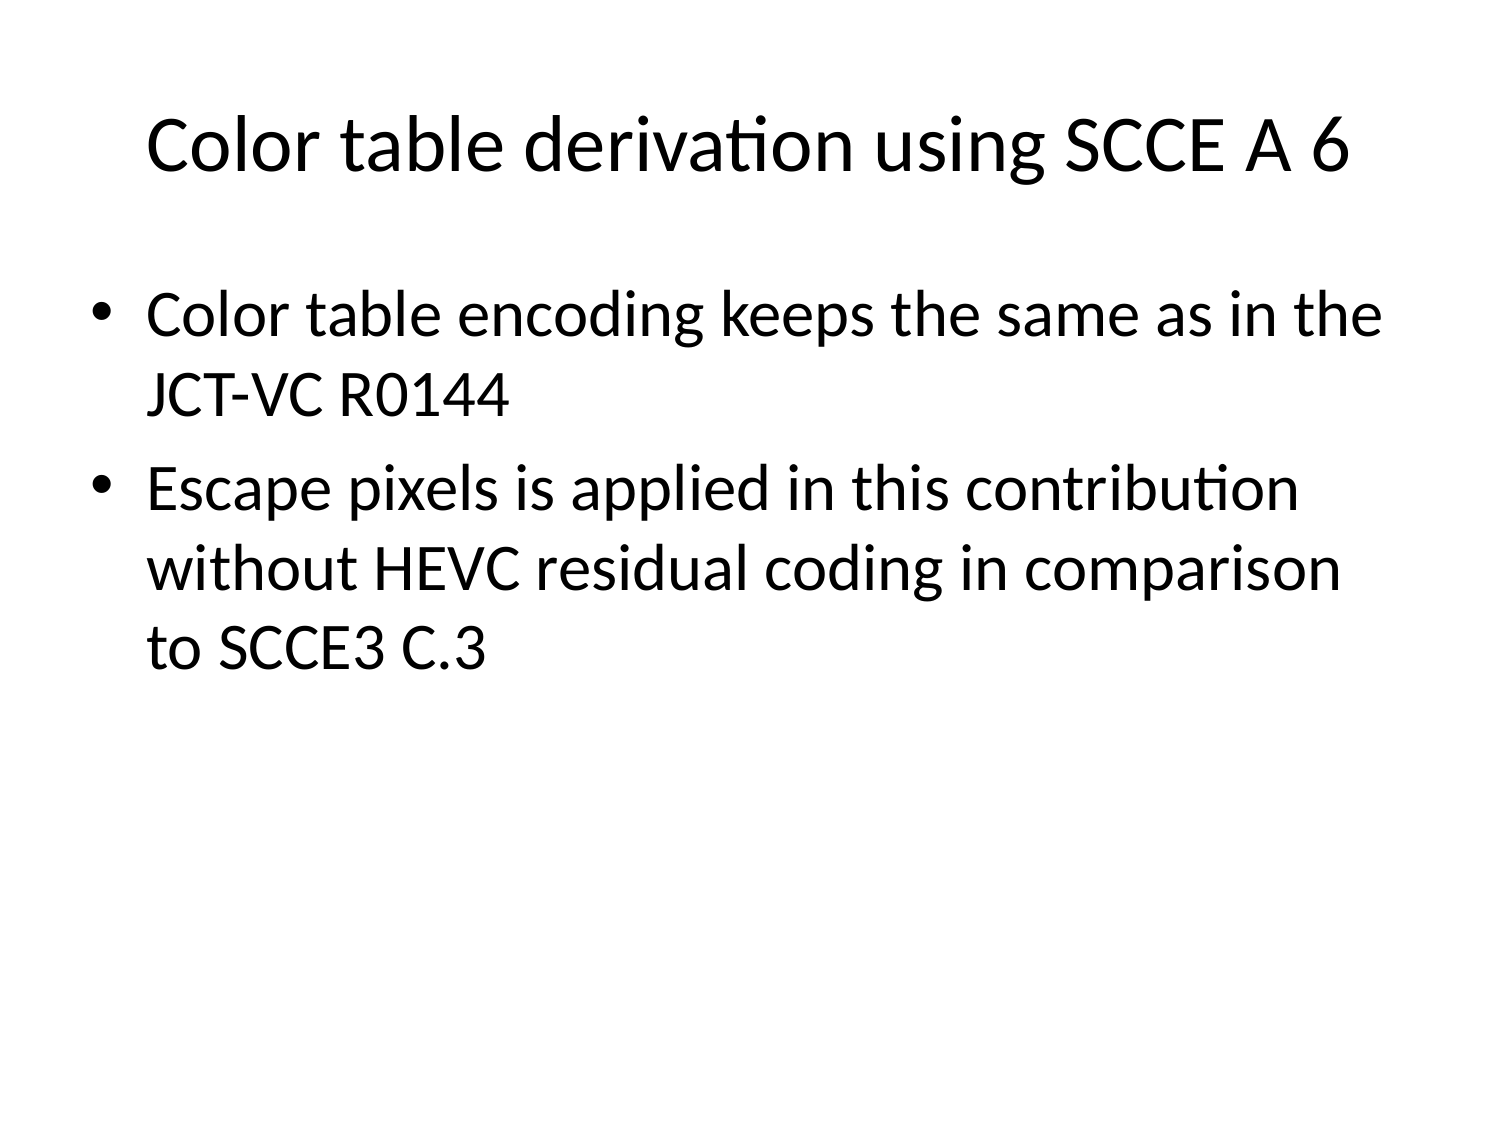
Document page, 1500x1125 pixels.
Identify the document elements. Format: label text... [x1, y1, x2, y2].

list Color table encoding keeps the same as in the JCT-VC R0144 Escape pixels is applied in this contribution without HEVC residual coding in comparison to SCCE3 C.3 [75, 262, 1425, 1005]
title Color table derivation using SCCE A 6 [75, 45, 1425, 233]
